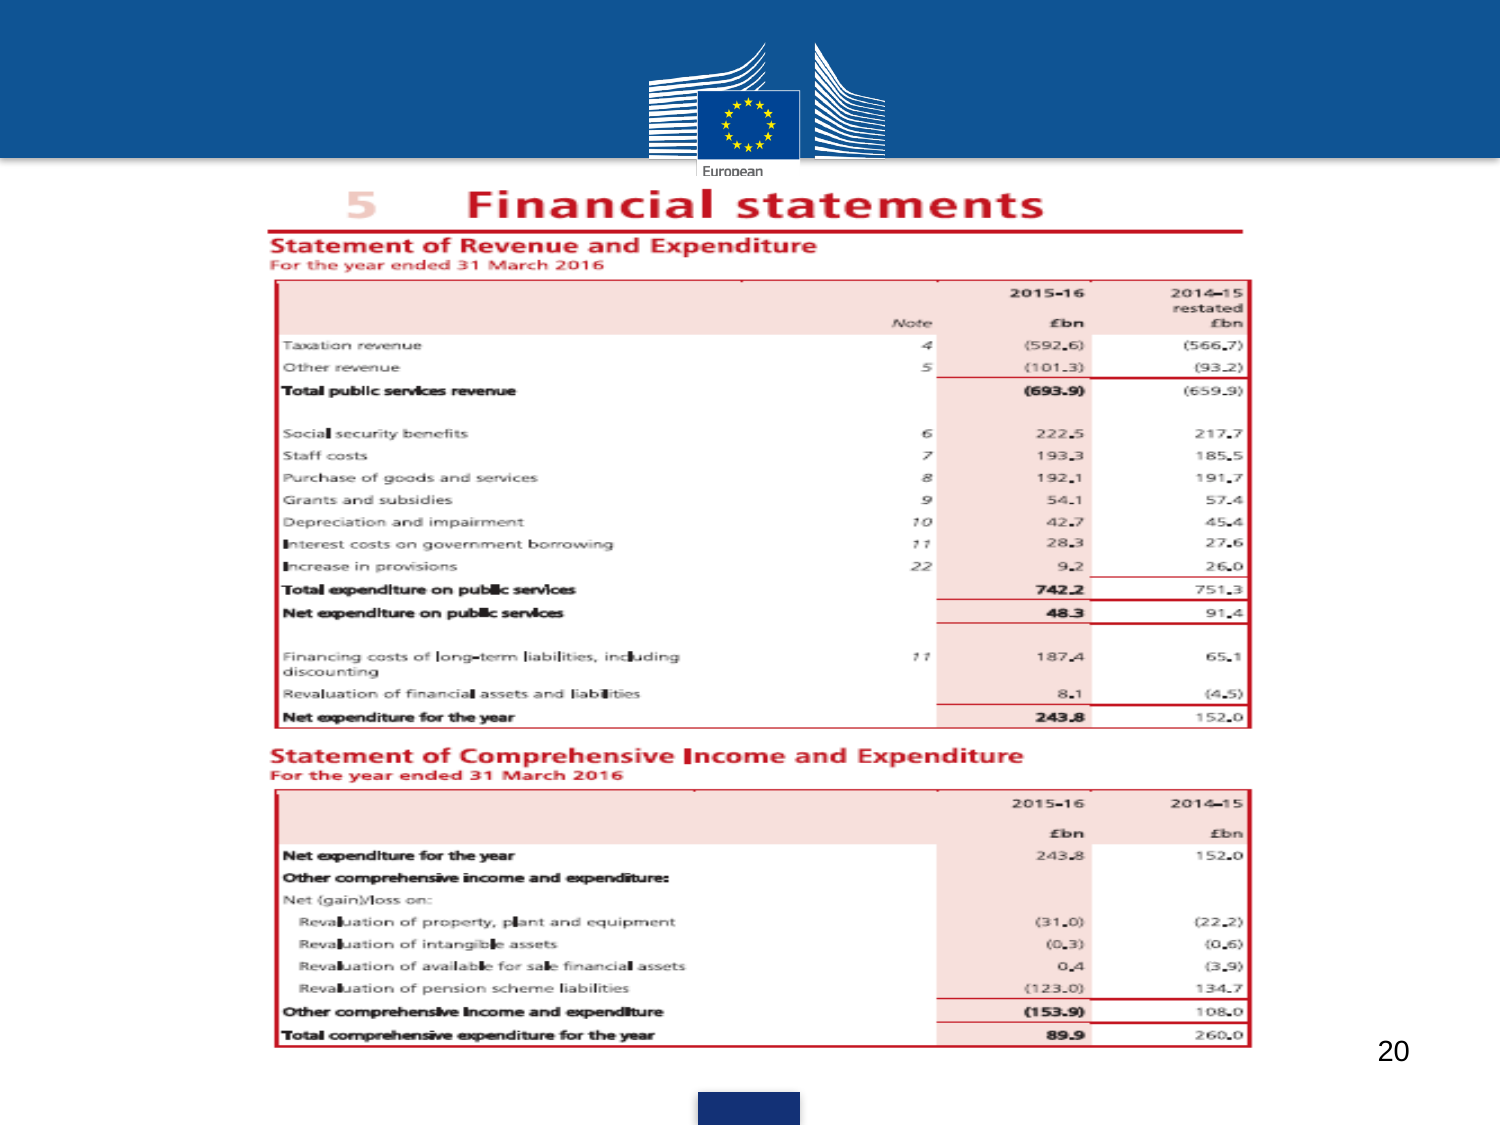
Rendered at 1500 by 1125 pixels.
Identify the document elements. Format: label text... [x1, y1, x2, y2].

picture [229, 42, 1282, 1064]
slide_number 20 [1074, 1024, 1426, 1103]
